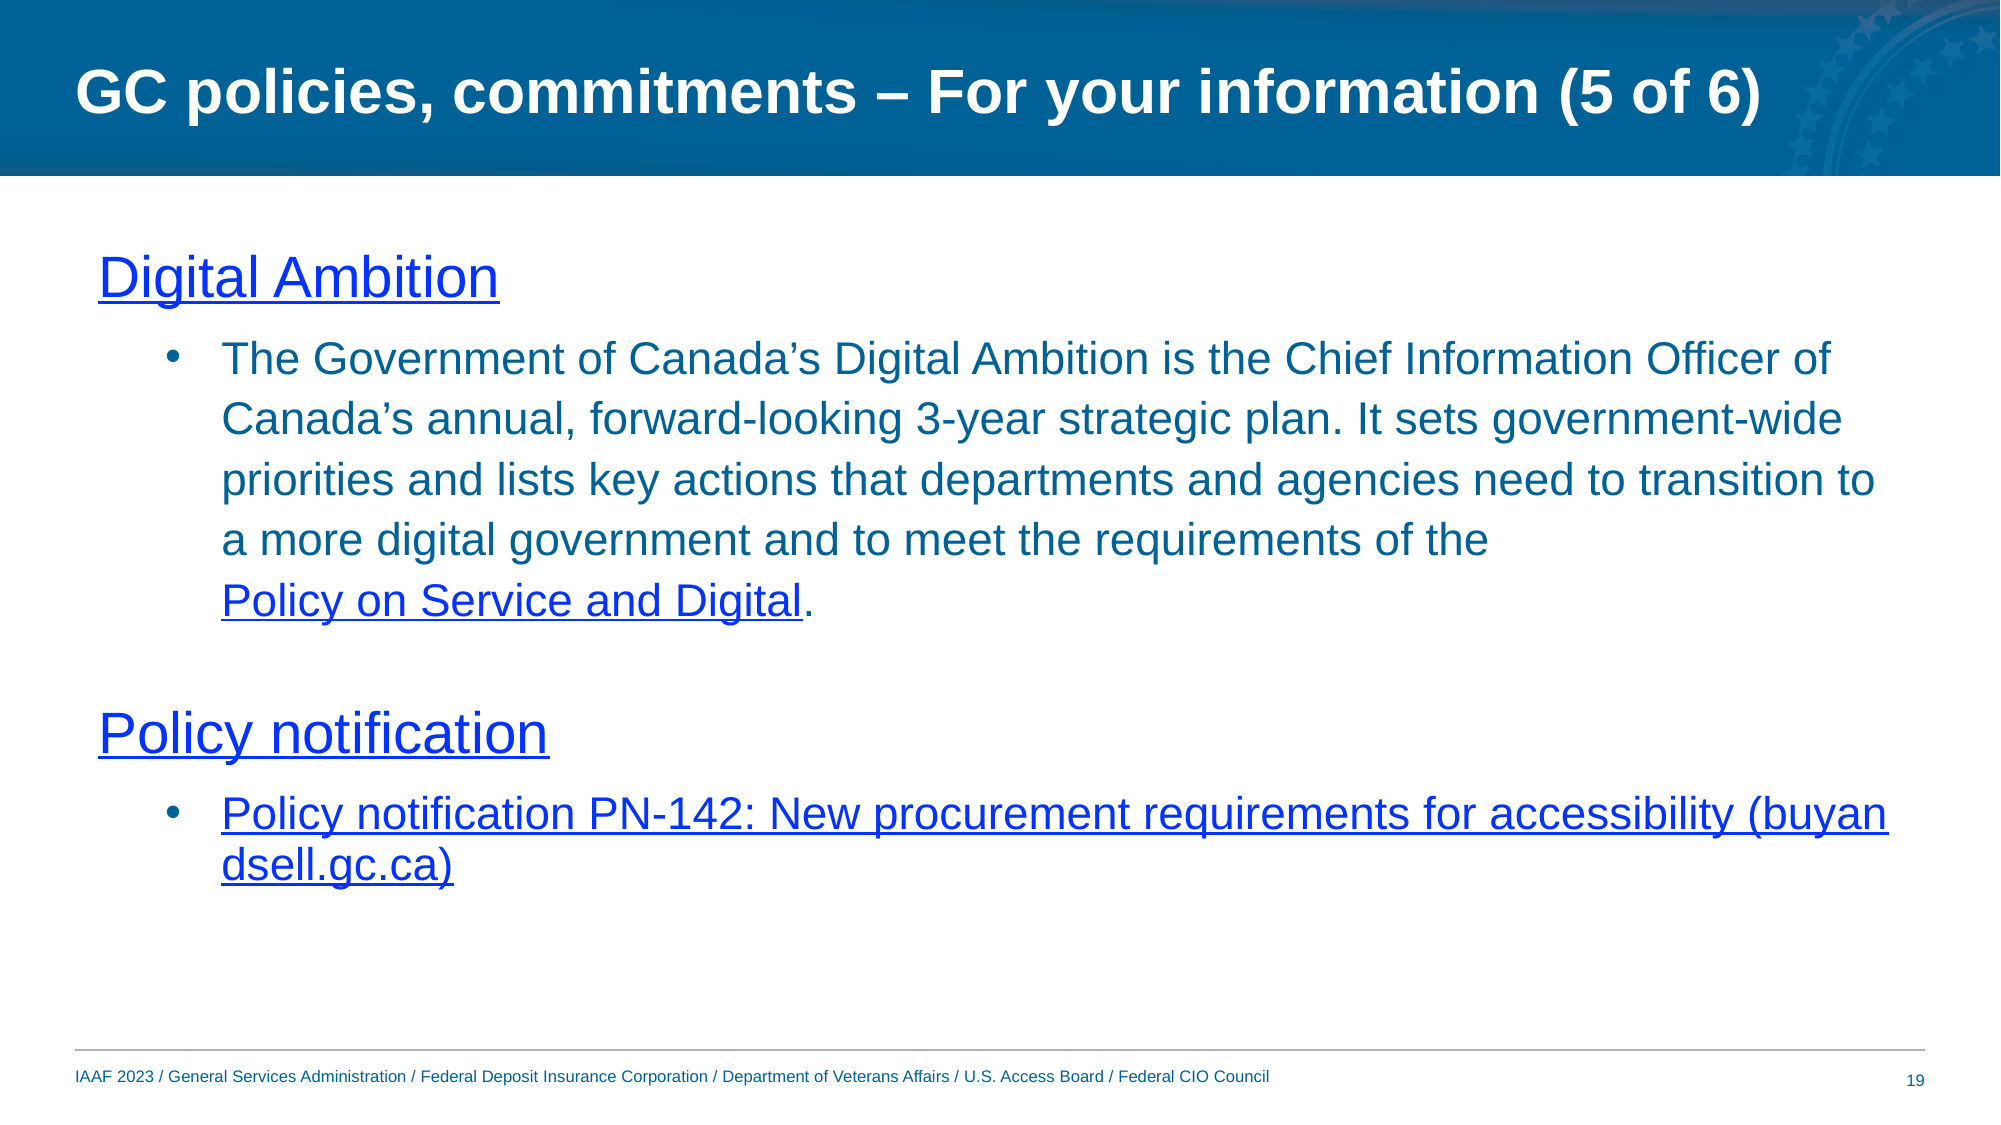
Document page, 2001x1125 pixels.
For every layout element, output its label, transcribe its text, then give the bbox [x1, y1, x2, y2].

title GC policies, commitments – For your information (5 of 6) [75, 52, 1800, 128]
list Digital Ambition The Government of Canada’s Digital Ambition is the Chief Information Officer of Canada’s annual, forward-looking 3-year strategic plan. It sets government‑wide priorities and lists key actions that departments and agencies need to transition to a more digital government and to meet the requirements of the Policy on Service and Digital. Policy notification Policy notification PN-142: New procurement requirements for accessibility (buyandsell.gc.ca) [75, 224, 1925, 1035]
slide_number 19 [1880, 1065, 1925, 1095]
picture [0, 0, 2000, 176]
picture [0, 168, 666, 176]
